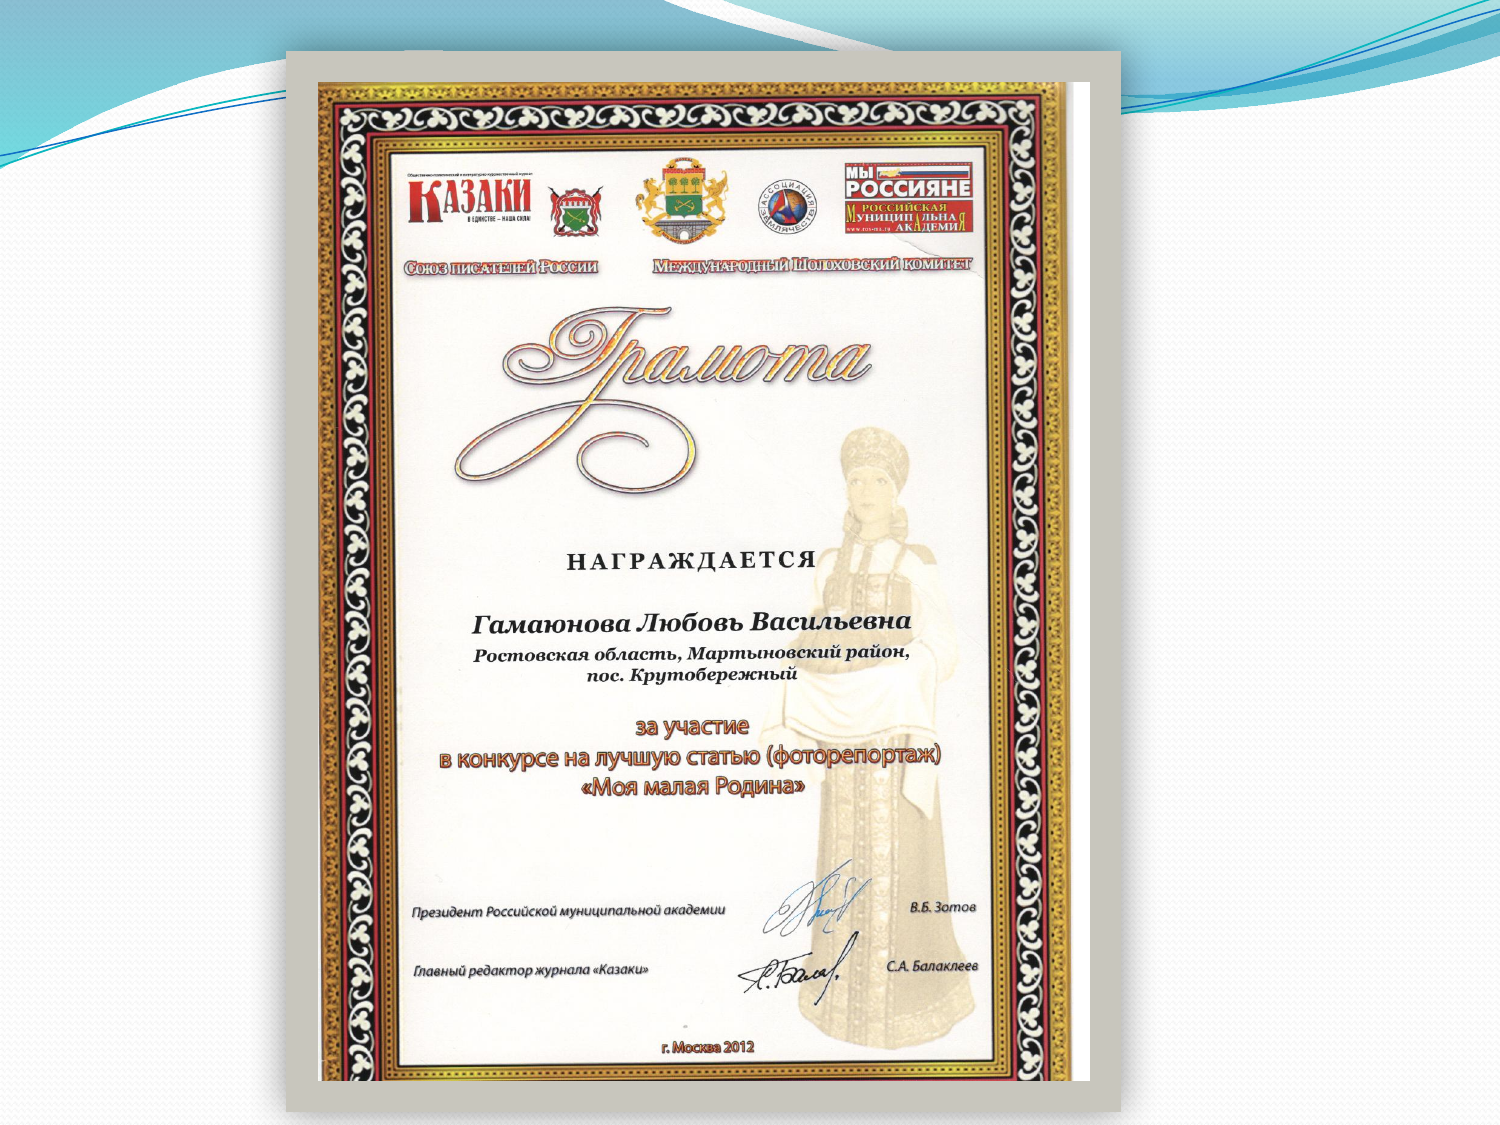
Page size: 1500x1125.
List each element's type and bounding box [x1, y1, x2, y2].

list [317, 81, 1091, 1081]
